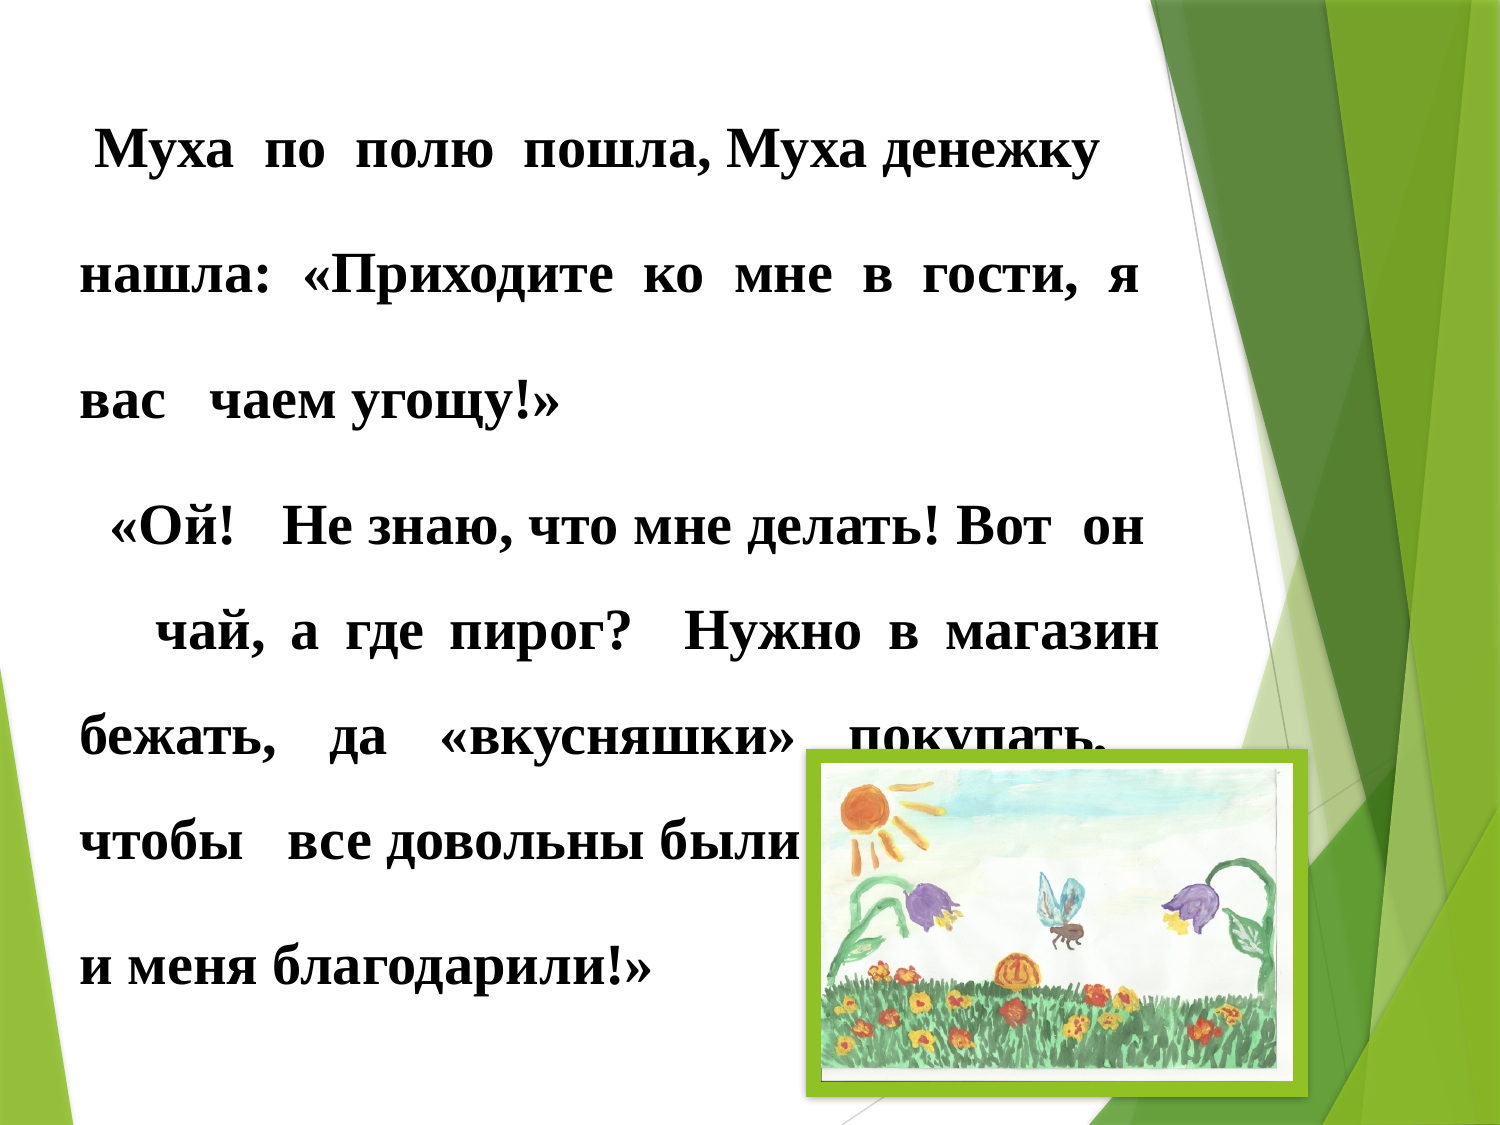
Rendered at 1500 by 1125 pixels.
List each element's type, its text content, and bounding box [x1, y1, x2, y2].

picture [820, 762, 1294, 1083]
text_box Муха по полю пошла, Муха денежку нашла: «Приходите ко мне в гости, я вас чаем угощу!» «Ой! Не знаю, что мне делать! Вот он чай, а где пирог? Нужно в магазин бежать, да «вкусняшки» покупать, чтобы все довольны были и меня благодарили!» [64, 66, 1176, 1004]
